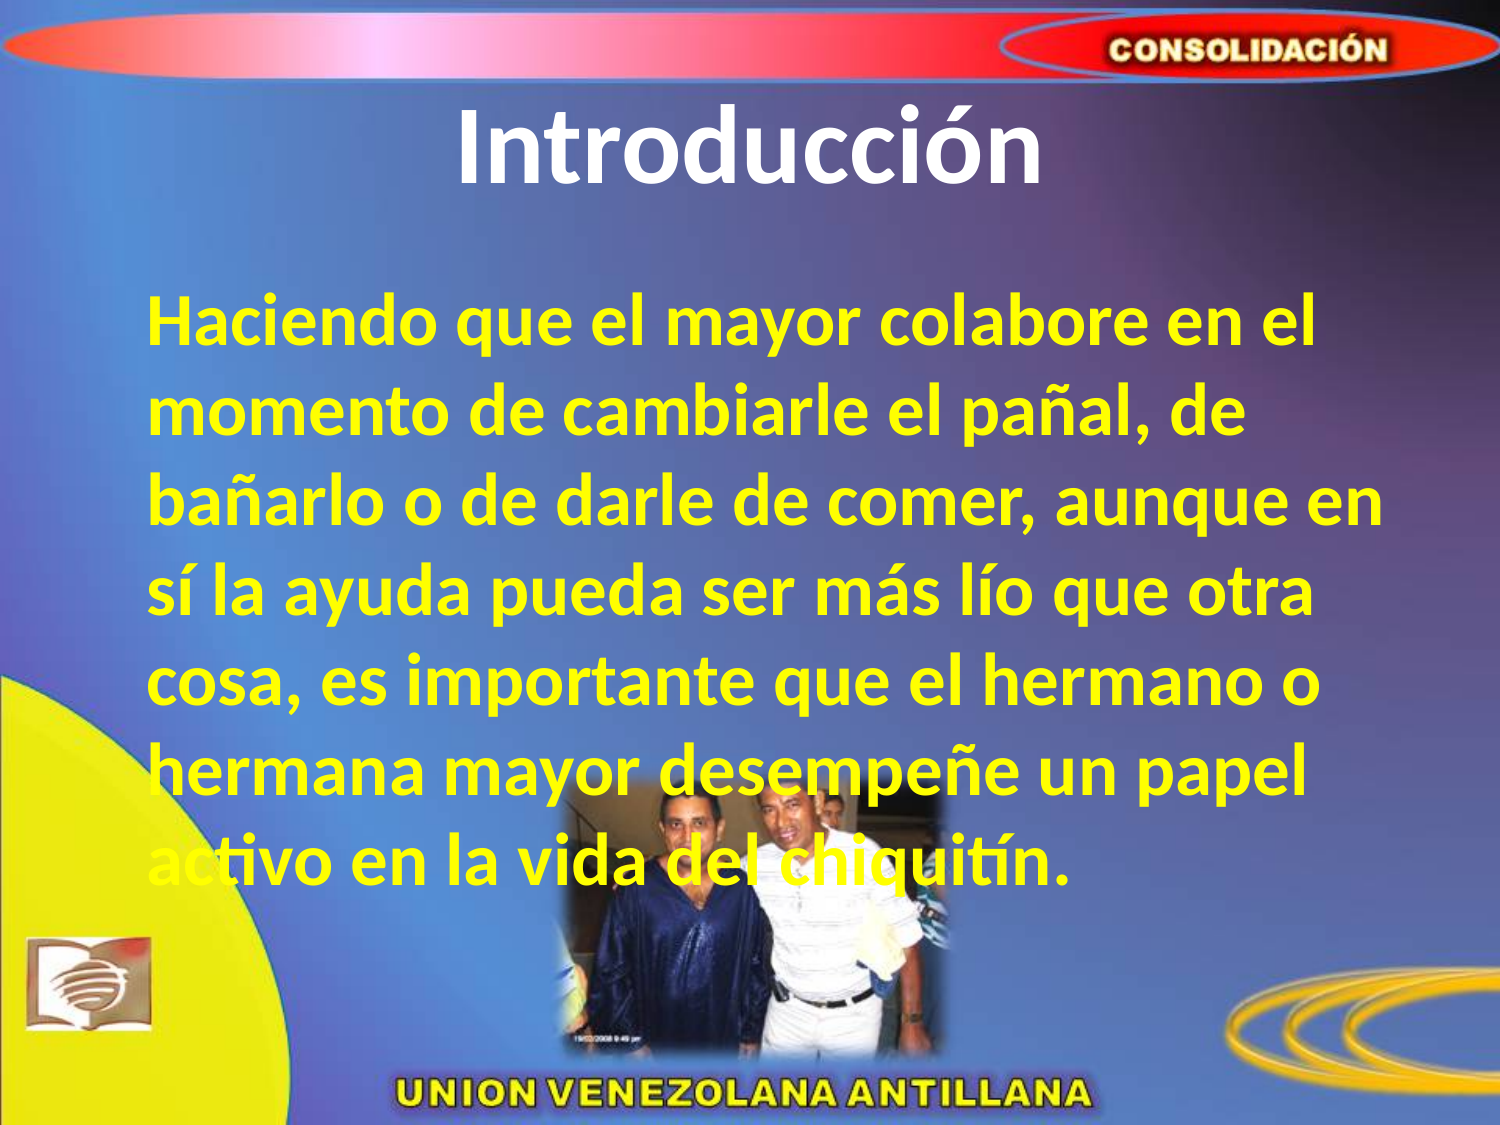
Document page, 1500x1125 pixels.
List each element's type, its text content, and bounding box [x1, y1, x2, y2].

picture [0, 0, 1500, 1125]
list Haciendo que el mayor colabore en el momento de cambiarle el pañal, de bañarlo o de darle de comer, aunque en sí la ayuda pueda ser más lío que otra cosa, es importante que el hermano o hermana mayor desempeñe un papel activo en la vida del chiquitín. [75, 262, 1425, 1005]
title Introducción [75, 45, 1425, 233]
